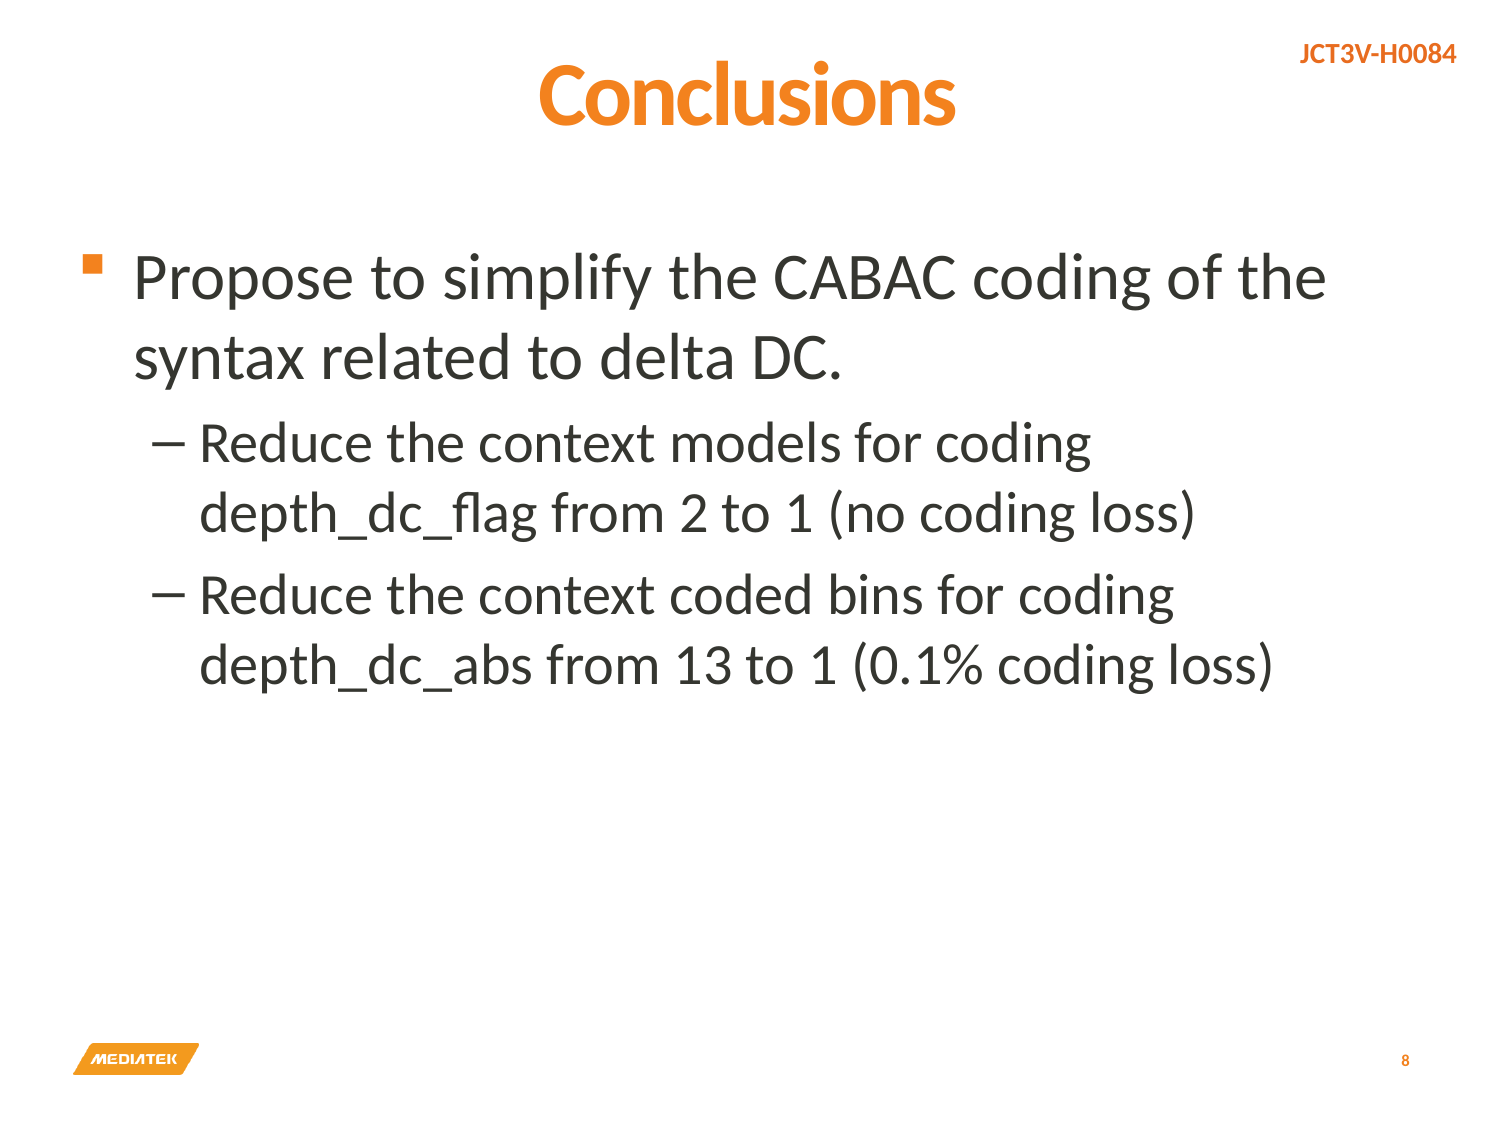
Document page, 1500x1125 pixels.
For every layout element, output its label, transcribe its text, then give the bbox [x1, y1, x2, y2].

picture [73, 1050, 199, 1075]
title Conclusions [87, 47, 1410, 200]
slide_number 8 [1251, 1029, 1425, 1090]
list Propose to simplify the CABAC coding of the syntax related to delta DC. Reduce the context models for coding depth_dc_flag from 2 to 1 (no coding loss) Reduce the context coded bins for coding depth_dc_abs from 13 to 1 (0.1% coding loss) [62, 224, 1424, 1050]
